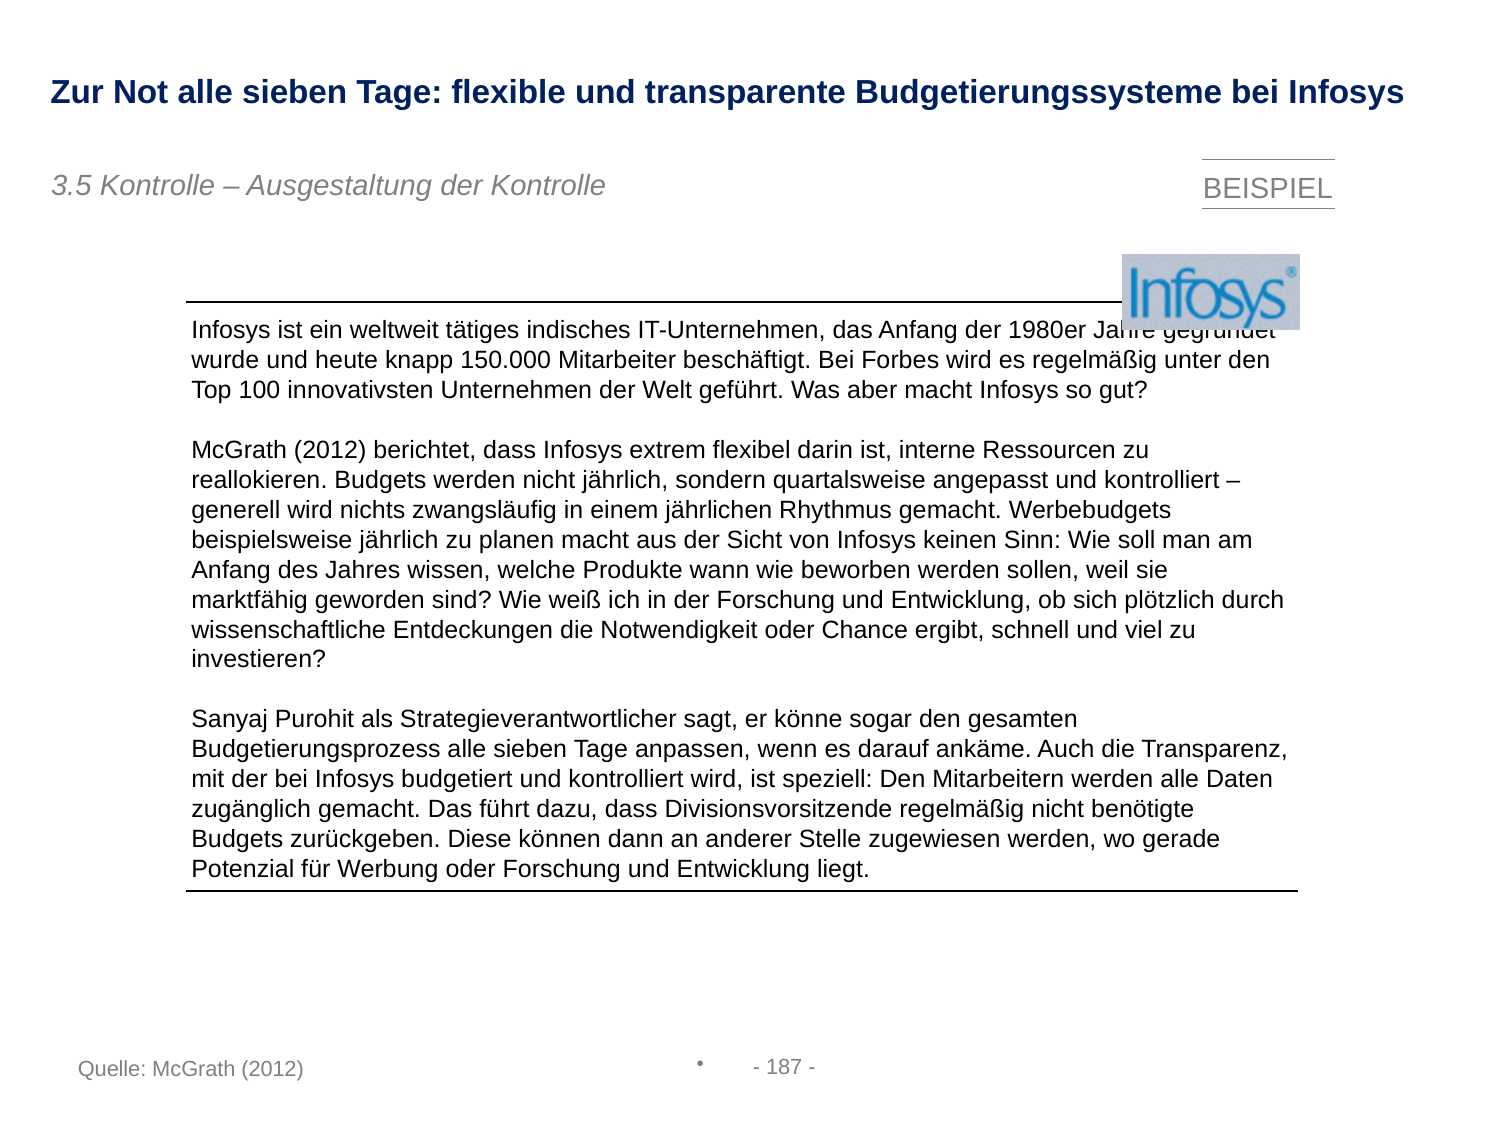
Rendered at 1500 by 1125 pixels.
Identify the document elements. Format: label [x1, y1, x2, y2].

text_box [63, 1046, 320, 1088]
text_box [1188, 161, 1349, 212]
slide_number [599, 1045, 913, 1093]
text_box [176, 306, 1307, 892]
picture [1122, 254, 1300, 331]
text_box [36, 159, 631, 209]
text_box [35, 63, 1433, 118]
